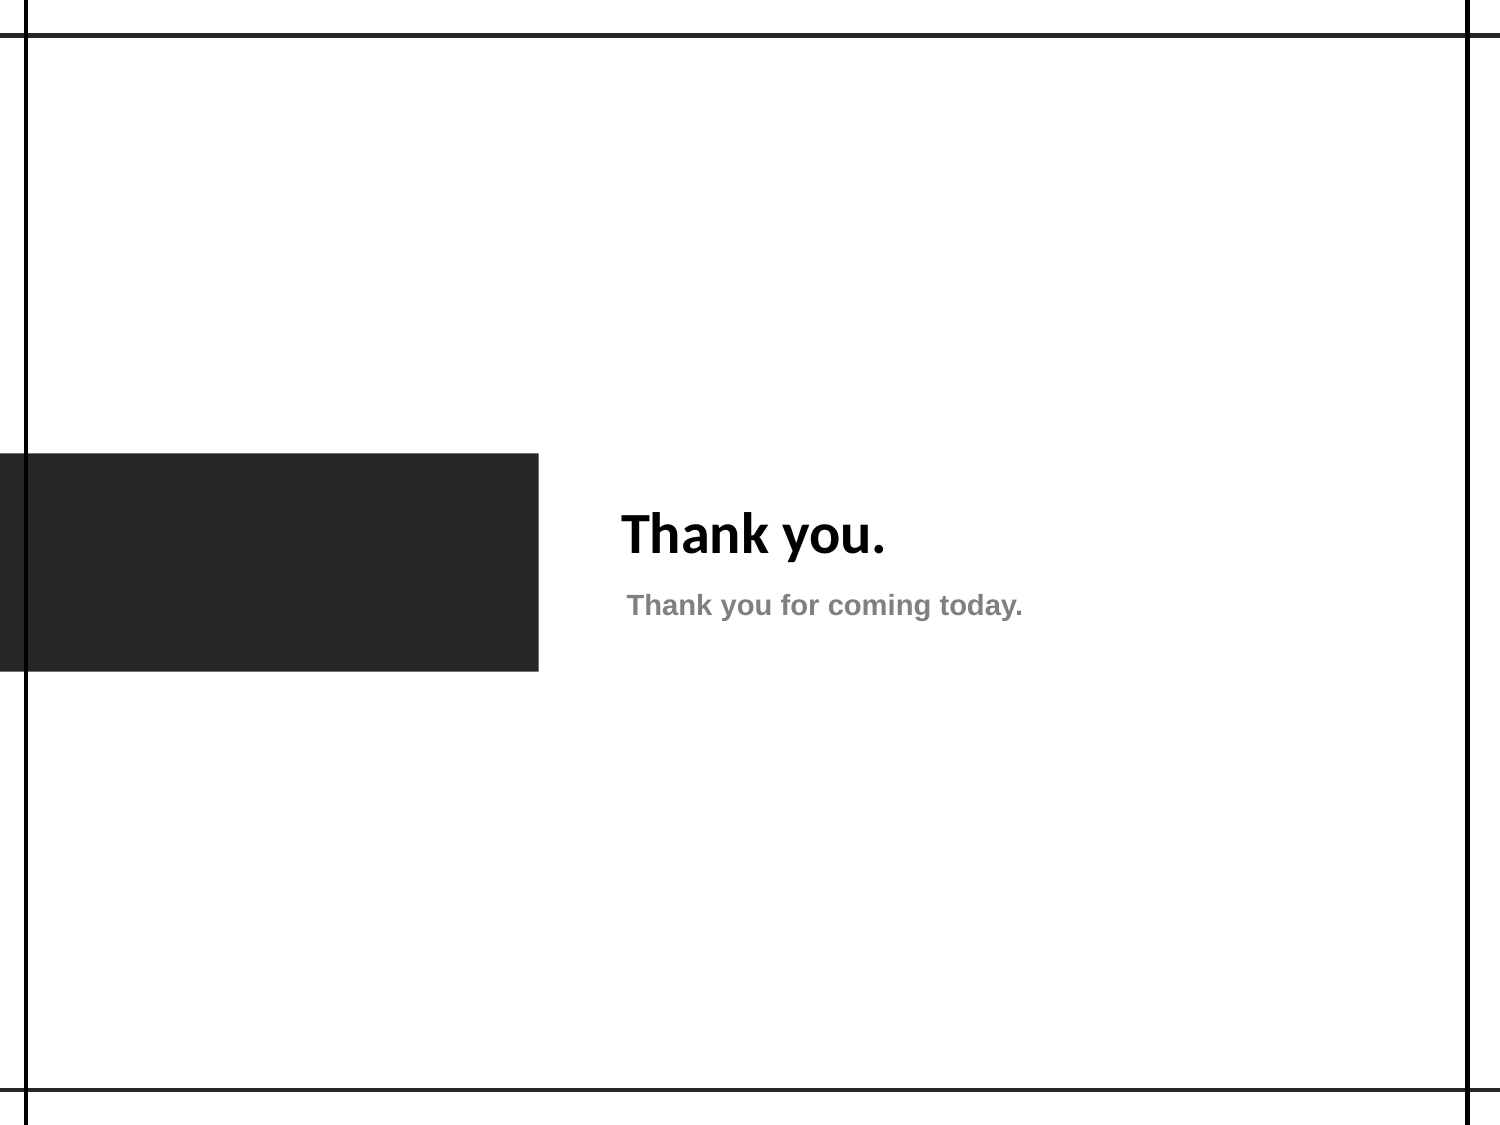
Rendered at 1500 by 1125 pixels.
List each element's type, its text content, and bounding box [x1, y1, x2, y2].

text_box Thank you. [606, 488, 903, 573]
text_box [0, 452, 24, 673]
text_box Thank you for coming today. [611, 578, 1039, 629]
text_box [28, 452, 540, 673]
